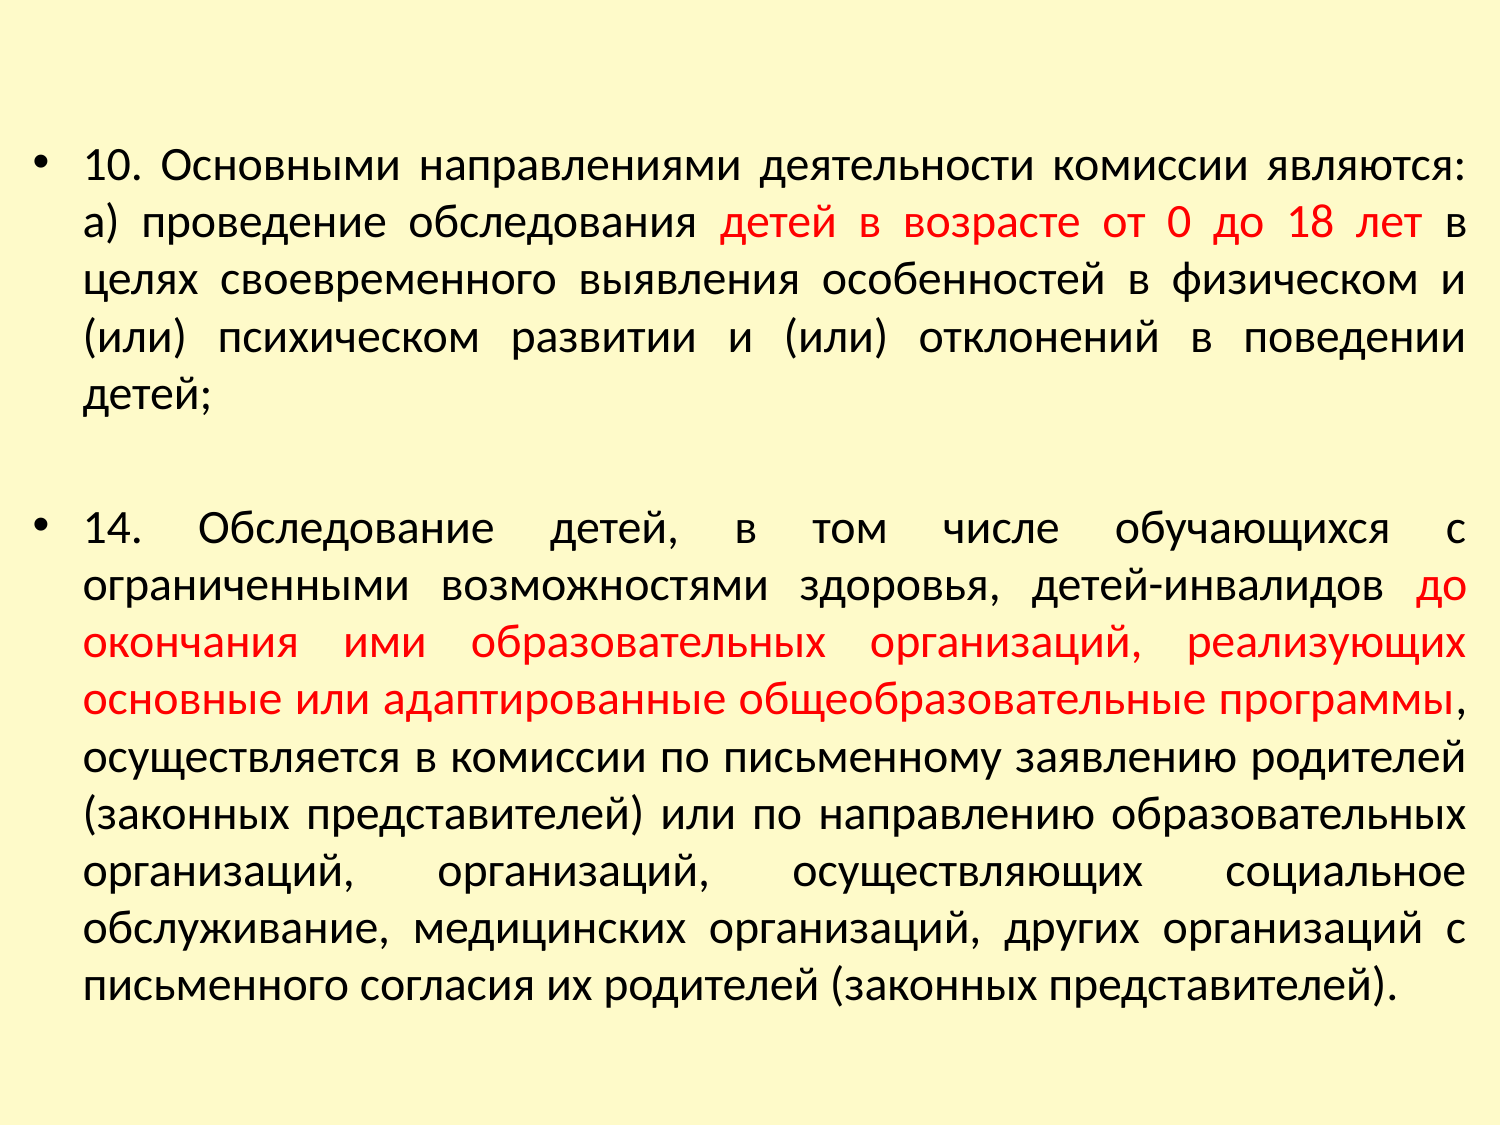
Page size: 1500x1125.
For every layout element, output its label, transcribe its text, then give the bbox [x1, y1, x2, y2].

list 10. Основными направлениями деятельности комиссии являются: а) проведение обследования детей в возрасте от 0 до 18 лет в целях своевременного выявления особенностей в физическом и (или) психическом развитии и (или) отклонений в поведении детей; 14. Обследование детей, в том числе обучающихся с ограниченными возможностями здоровья, детей-инвалидов до окончания ими образовательных организаций, реализующих основные или адаптированные общеобразовательные программы, осуществляется в комиссии по письменному заявлению родителей (законных представителей) или по направлению образовательных организаций, организаций, осуществляющих социальное обслуживание, медицинских организаций, других организаций с письменного согласия их родителей (законных представителей). [17, 125, 1483, 1083]
